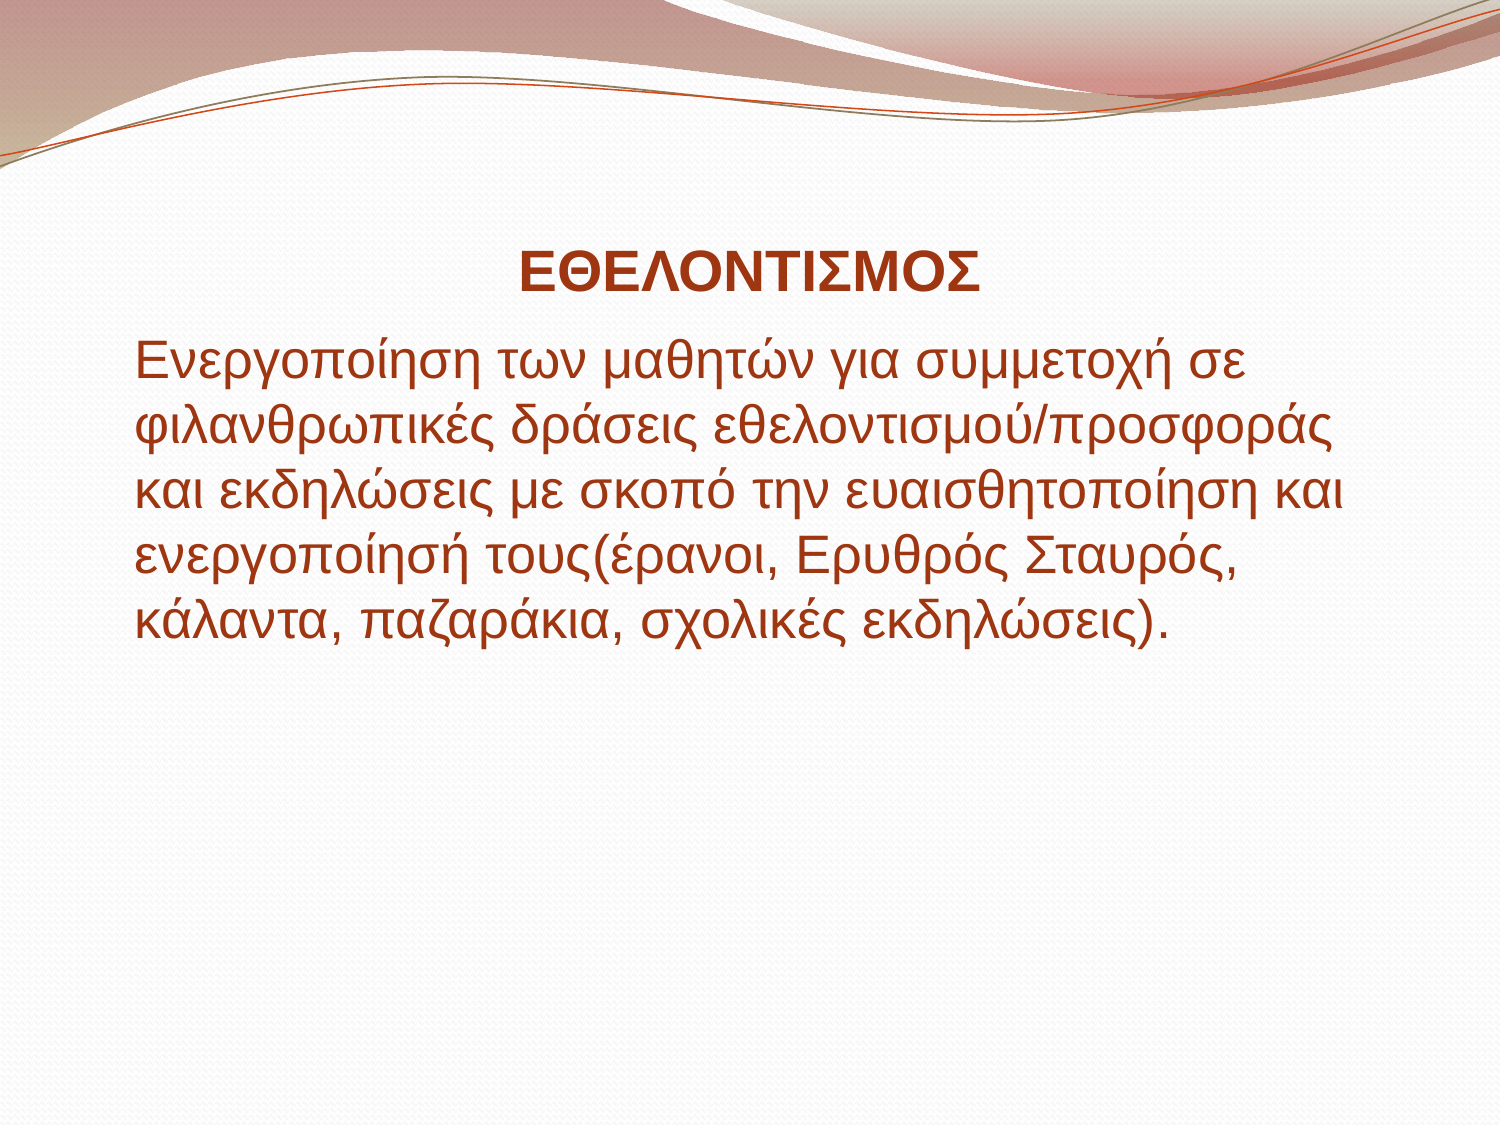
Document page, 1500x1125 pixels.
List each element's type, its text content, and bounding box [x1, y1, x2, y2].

list Ενεργοποίηση των μαθητών για συμμετοχή σε φιλανθρωπικές δράσεις εθελοντισμού/προσφοράς και εκδηλώσεις με σκοπό την ευαισθητοποίηση και ενεργοποίησή τους(έρανοι, Ερυθρός Σταυρός, κάλαντα, παζαράκια, σχολικές εκδηλώσεις). [75, 317, 1425, 1038]
title ΕΘΕΛΟΝΤΙΣΜΟΣ [75, 115, 1425, 303]
